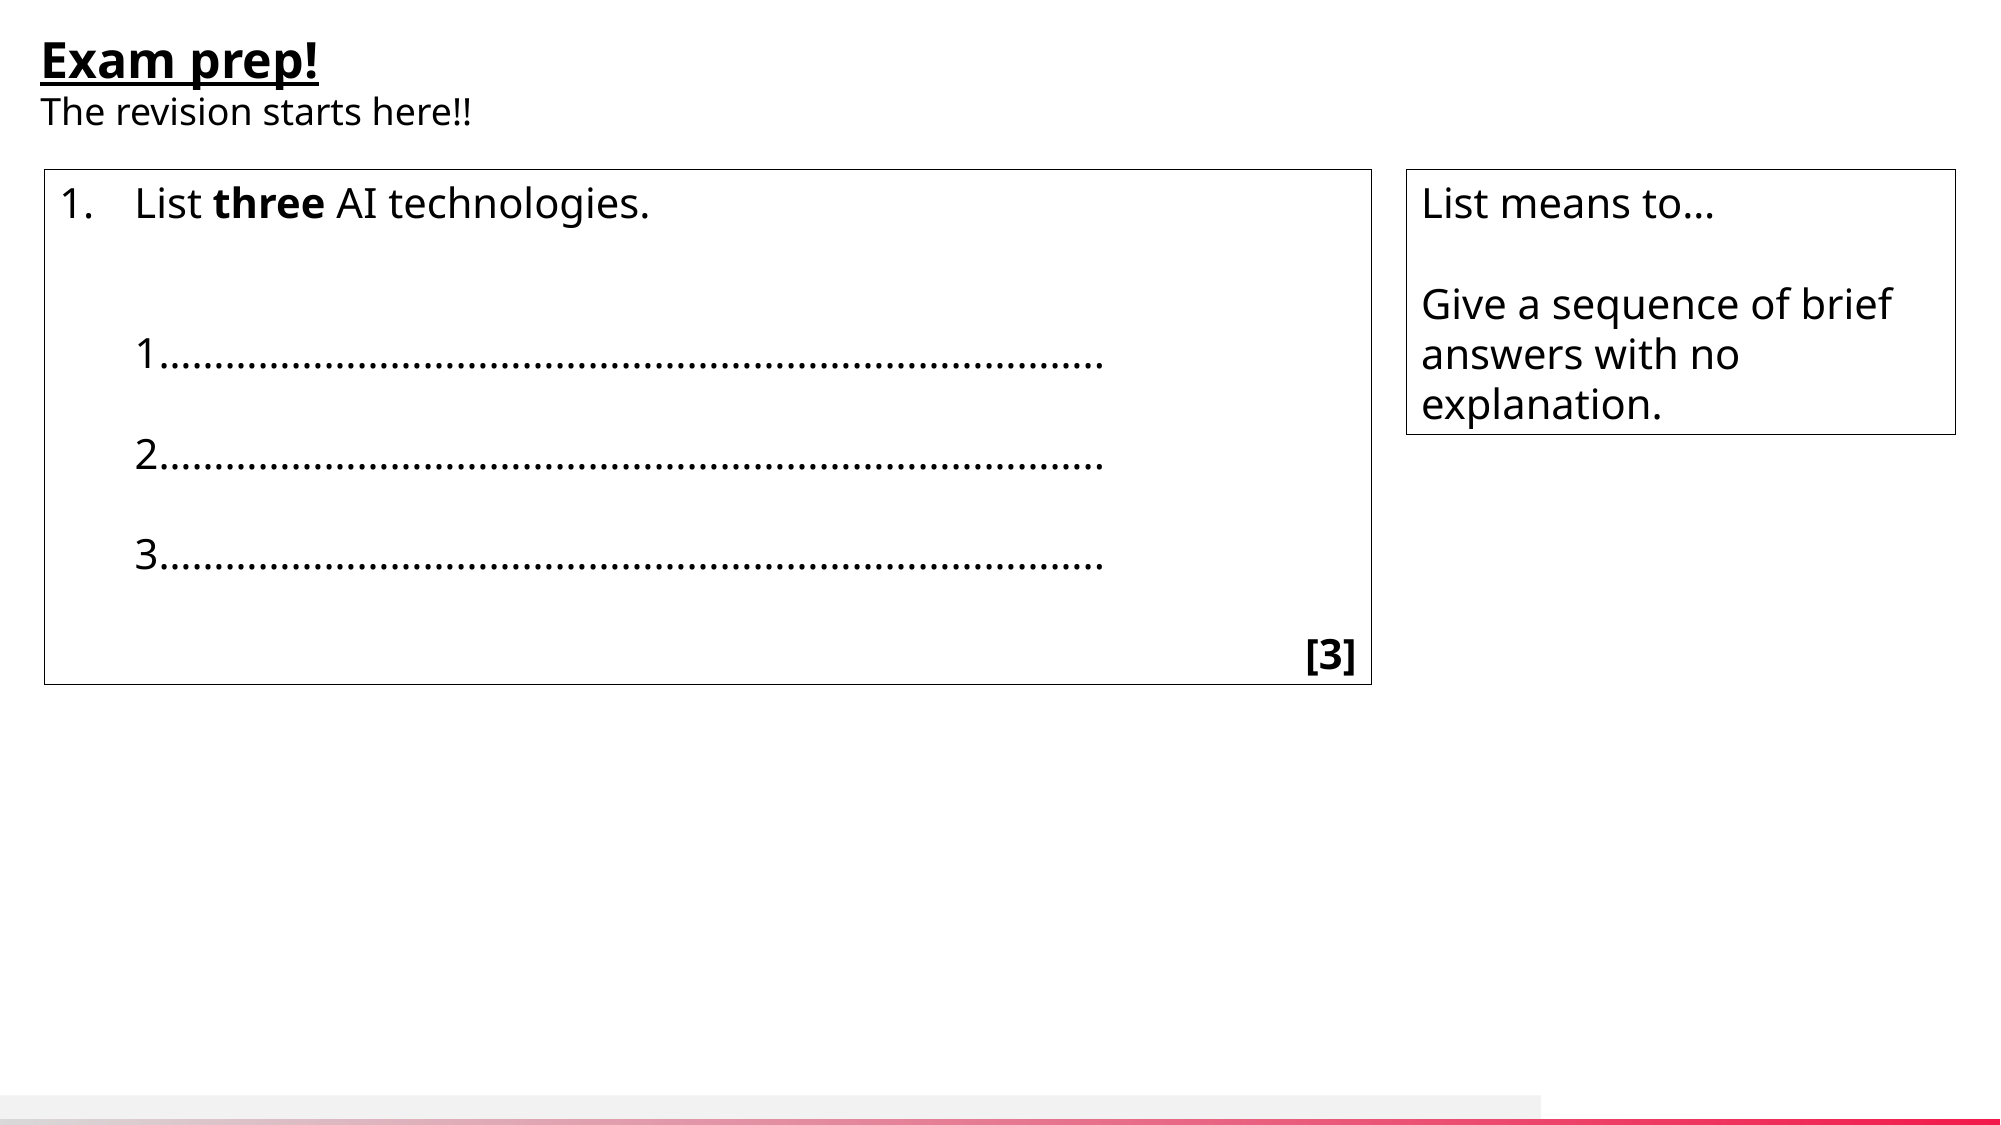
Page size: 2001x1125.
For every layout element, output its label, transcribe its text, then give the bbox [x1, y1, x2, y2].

text_box Exam prep! The revision starts here!! [25, 21, 1095, 141]
text_box List means to… Give a sequence of brief answers with no explanation. [1406, 169, 1956, 435]
text_box List three AI technologies. 1………………………………………………………………………….. 2………………………………………………………………………….. 3………………………………………………………………………….. [3] [44, 169, 1372, 685]
